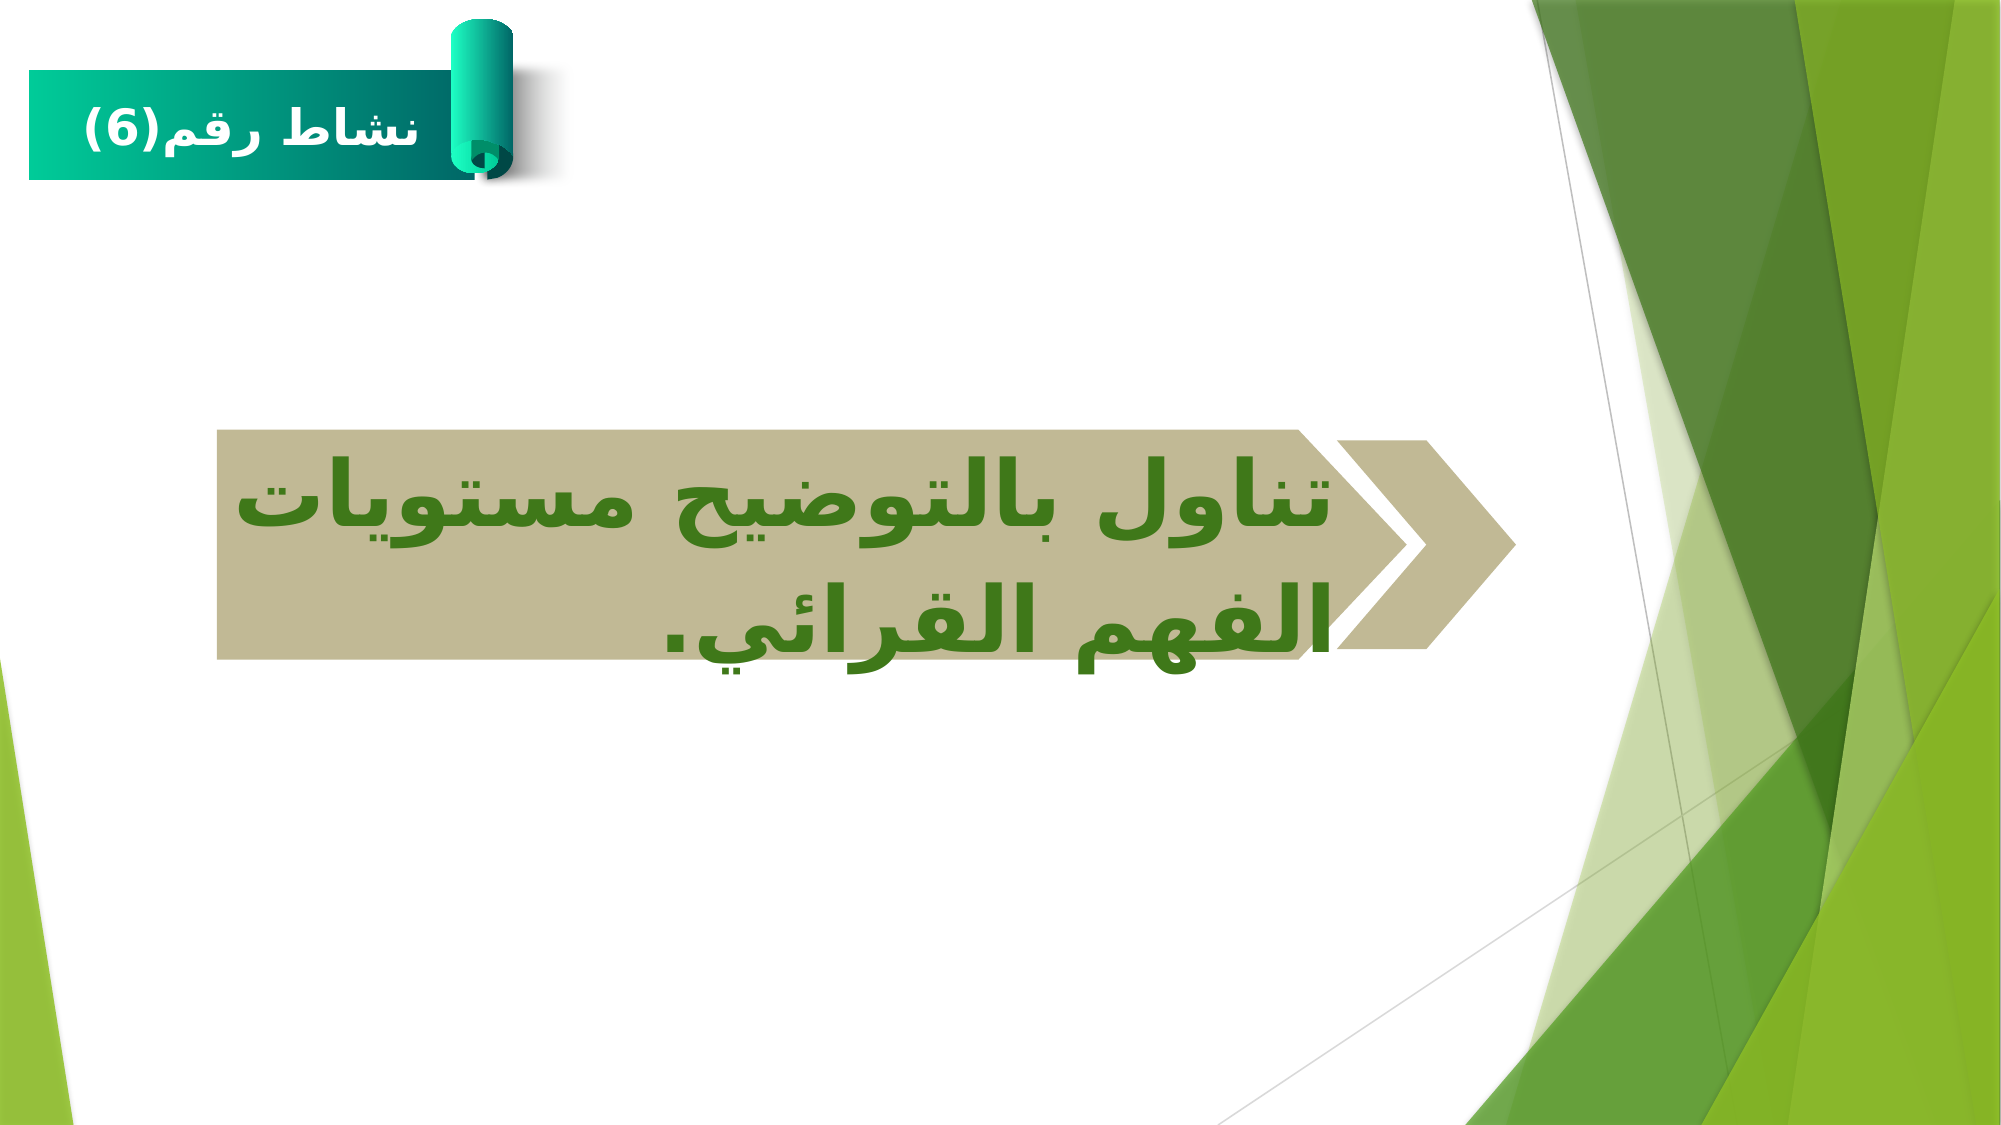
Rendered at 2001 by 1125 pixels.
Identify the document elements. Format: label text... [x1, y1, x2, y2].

text_box [1335, 438, 1518, 651]
text_box تناول بالتوضيح مستويات الفهم القرائي. [215, 428, 1408, 662]
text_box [28, 18, 579, 190]
